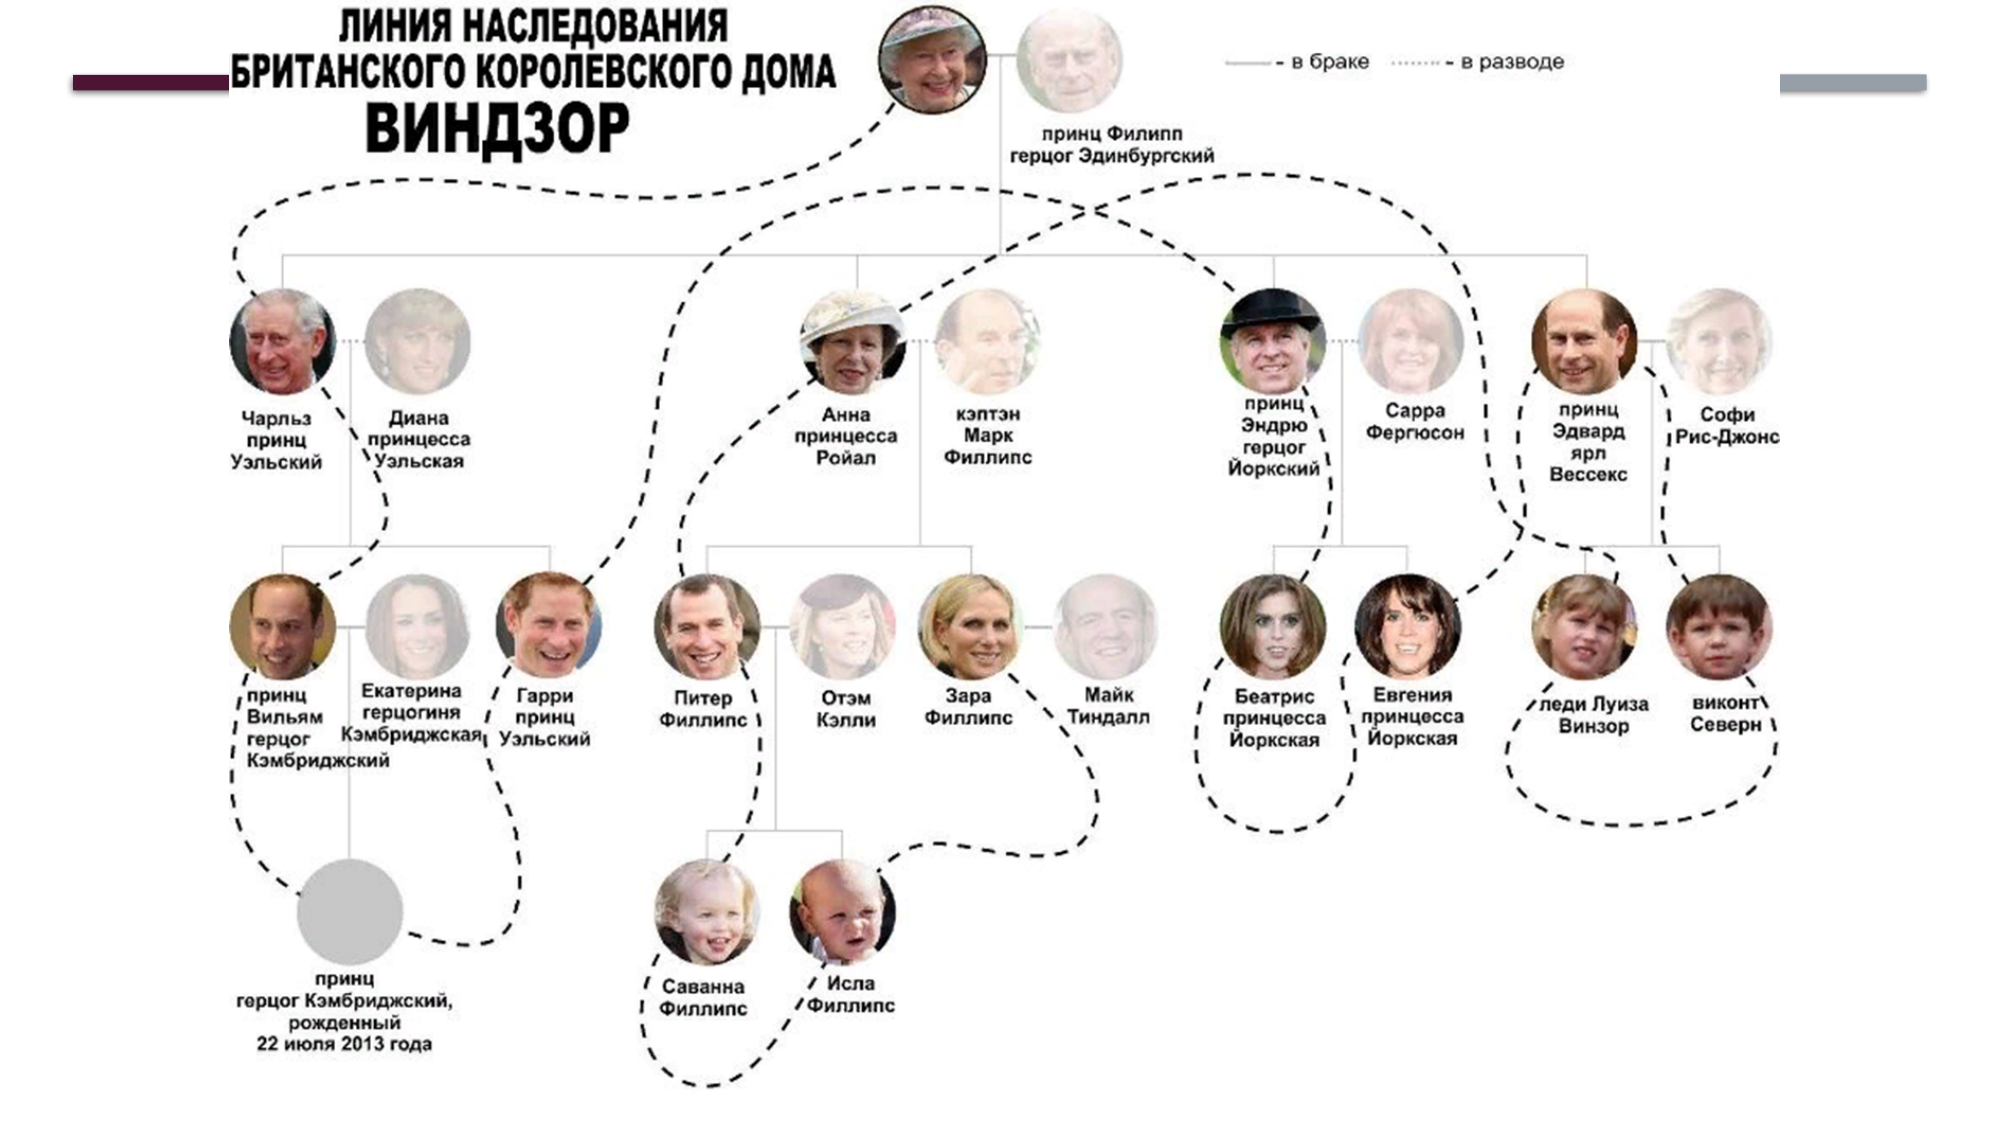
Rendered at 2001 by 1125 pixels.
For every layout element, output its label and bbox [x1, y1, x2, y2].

picture [228, 0, 1780, 1099]
